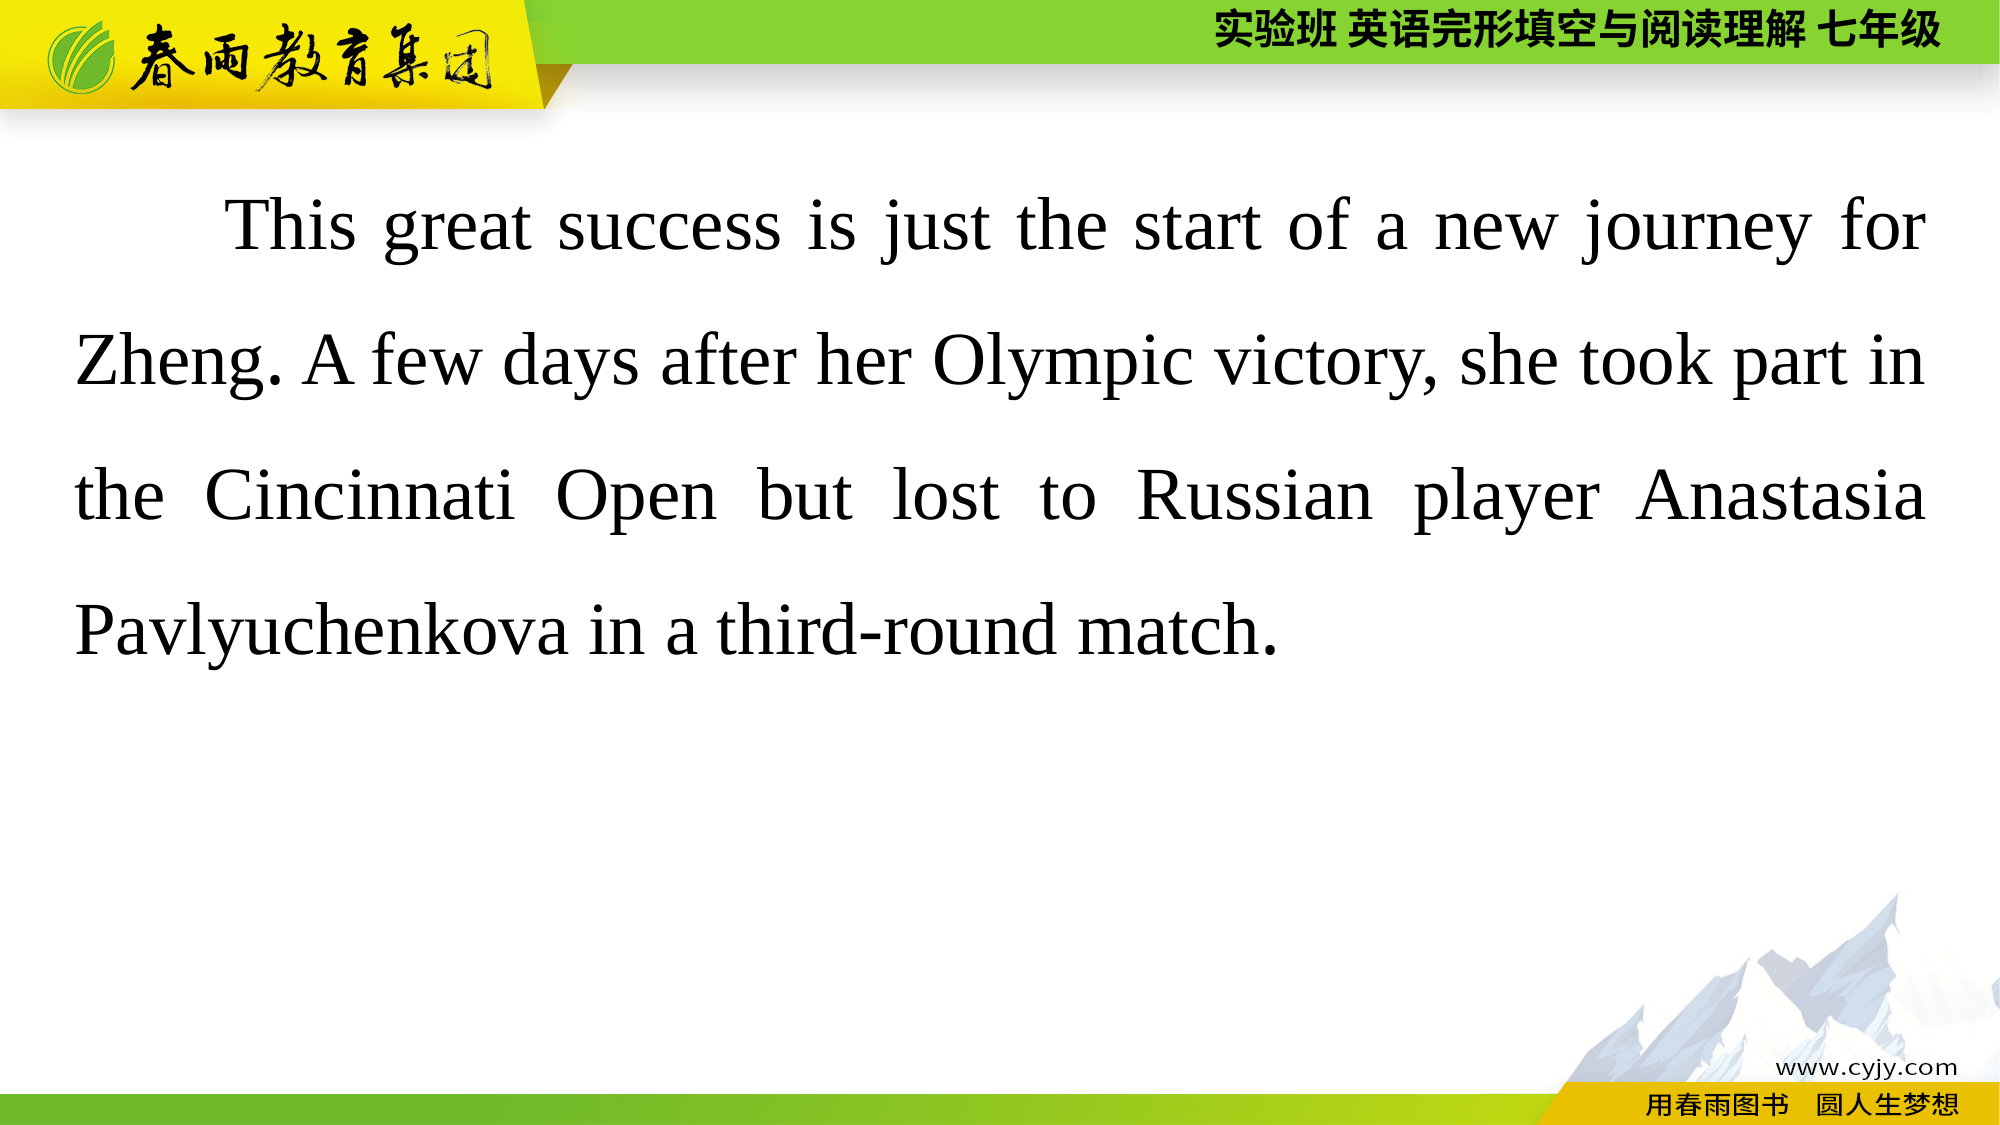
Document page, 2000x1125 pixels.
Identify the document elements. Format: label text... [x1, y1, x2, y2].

list This great success is just the start of a new journey for Zheng. A few days after her Olympic victory, she took part in the Cincinnati Open but lost to Russian player Anastasia Pavlyuchenkova in a third-round match. [59, 122, 1944, 666]
picture [0, 0, 2000, 1125]
